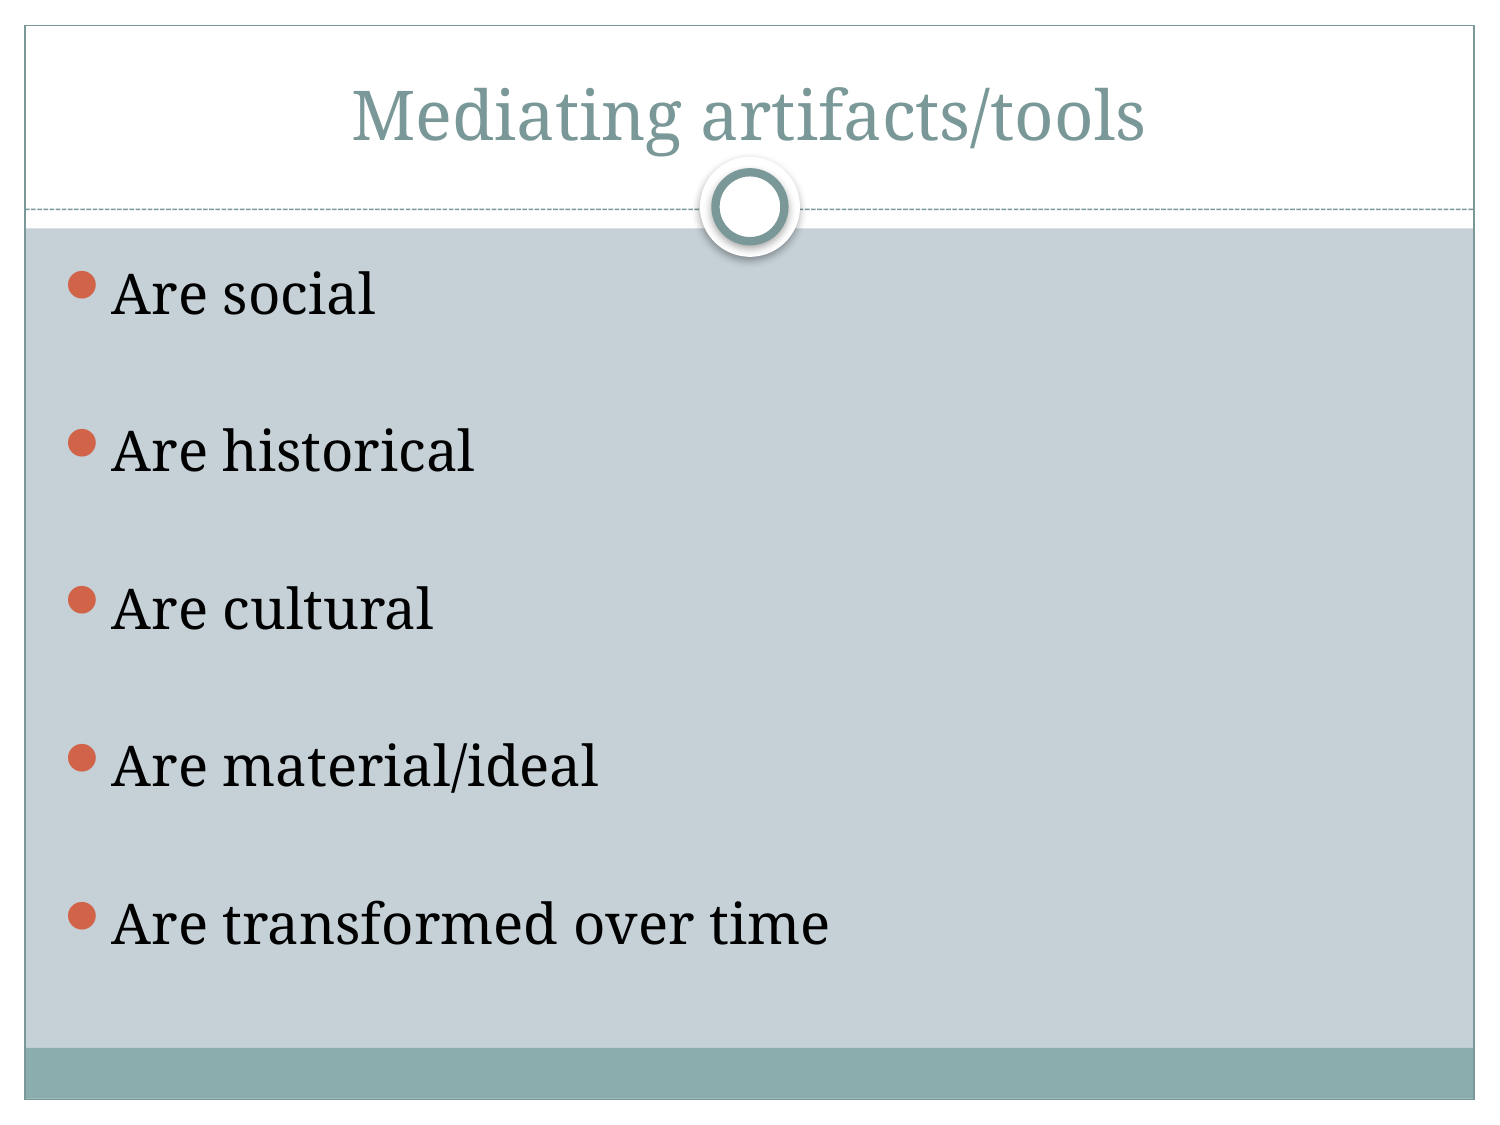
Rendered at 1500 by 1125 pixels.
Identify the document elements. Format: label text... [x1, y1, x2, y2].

title Mediating artifacts/tools [49, 37, 1450, 162]
list Are social Are historical Are cultural Are material/ideal Are transformed over time [49, 250, 1445, 1001]
